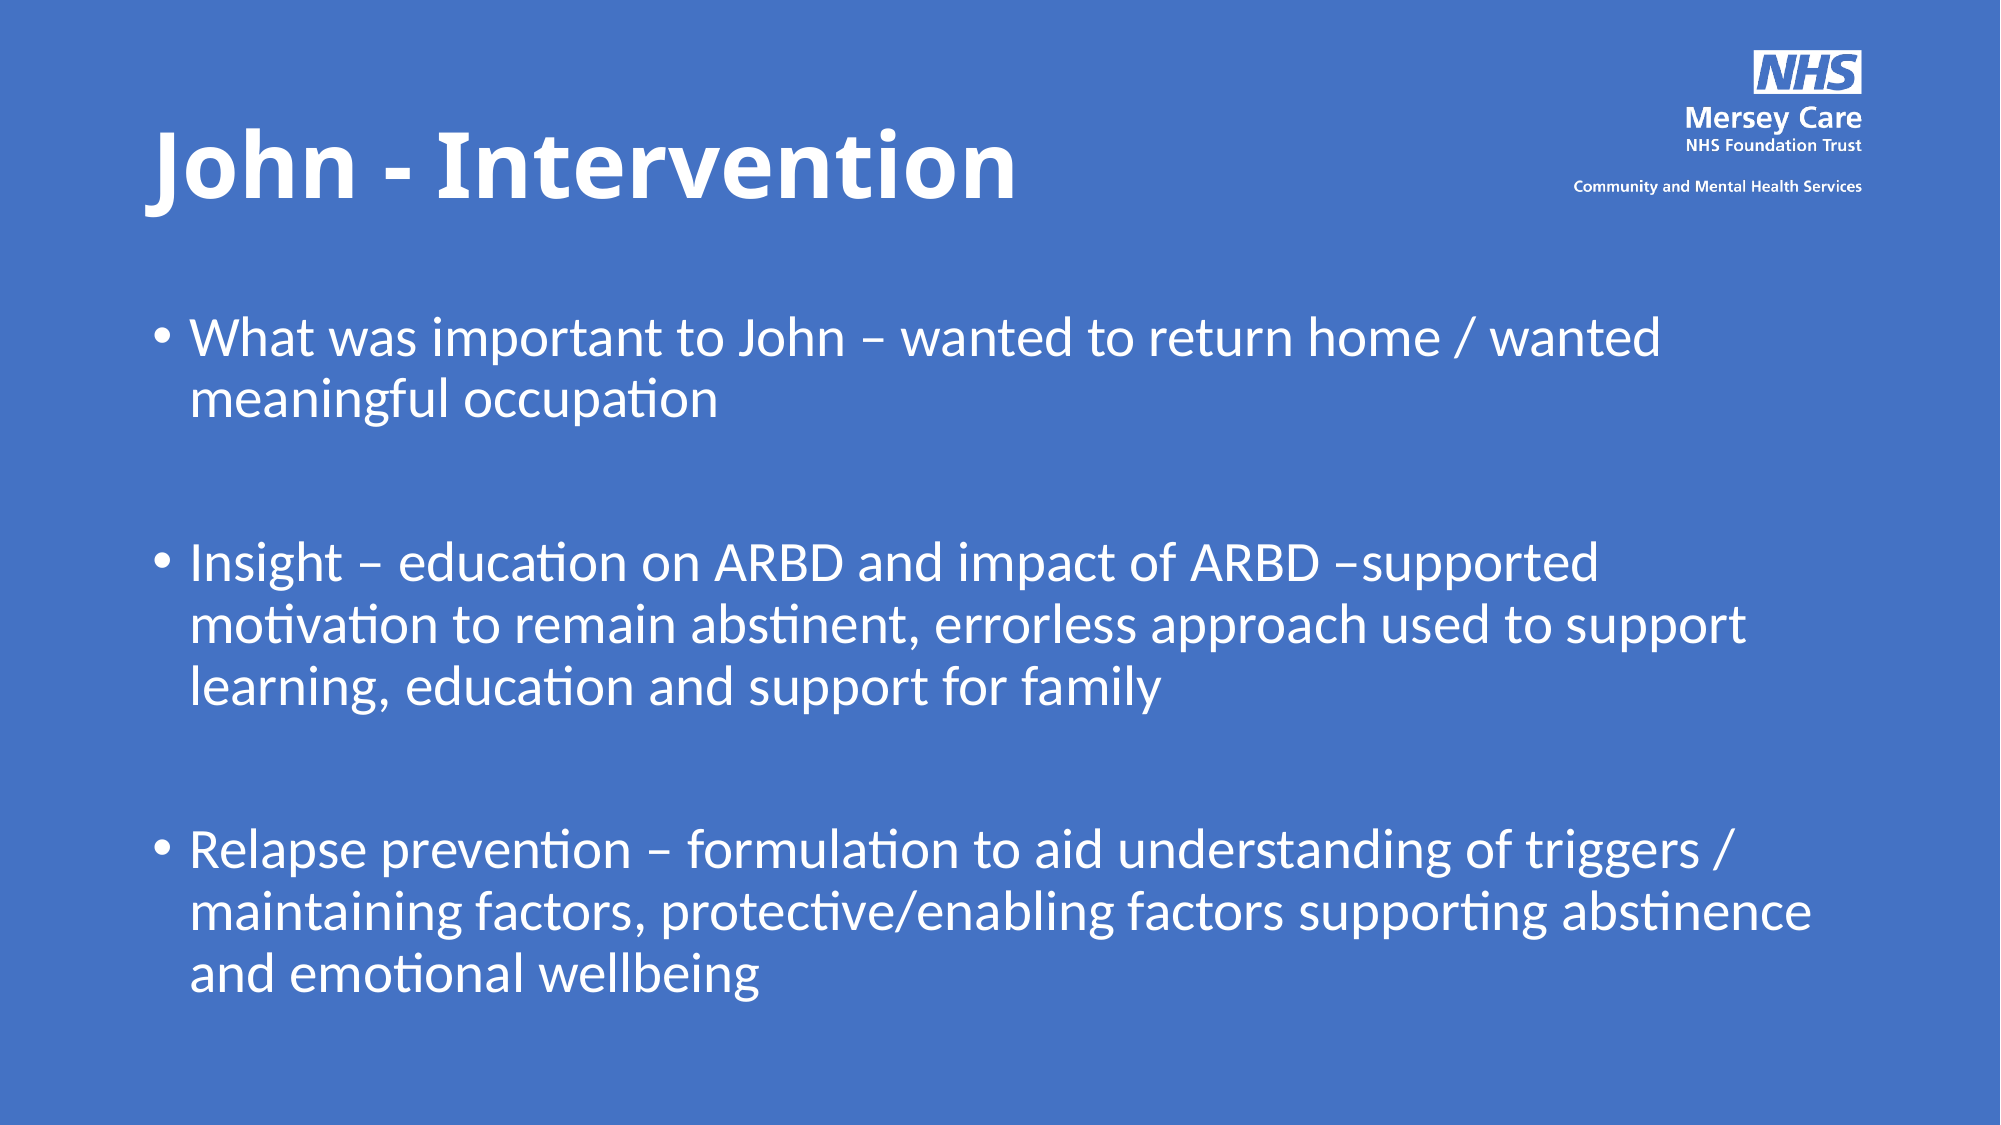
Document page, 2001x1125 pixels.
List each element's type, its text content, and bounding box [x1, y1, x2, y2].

list What was important to John – wanted to return home / wanted meaningful occupation Insight – education on ARBD and impact of ARBD –supported motivation to remain abstinent, errorless approach used to support learning, education and support for family Relapse prevention – formulation to aid understanding of triggers / maintaining factors, protective/enabling factors supporting abstinence and emotional wellbeing [137, 299, 1863, 1014]
title John - Intervention [137, 59, 1863, 278]
picture [1573, 50, 1862, 196]
